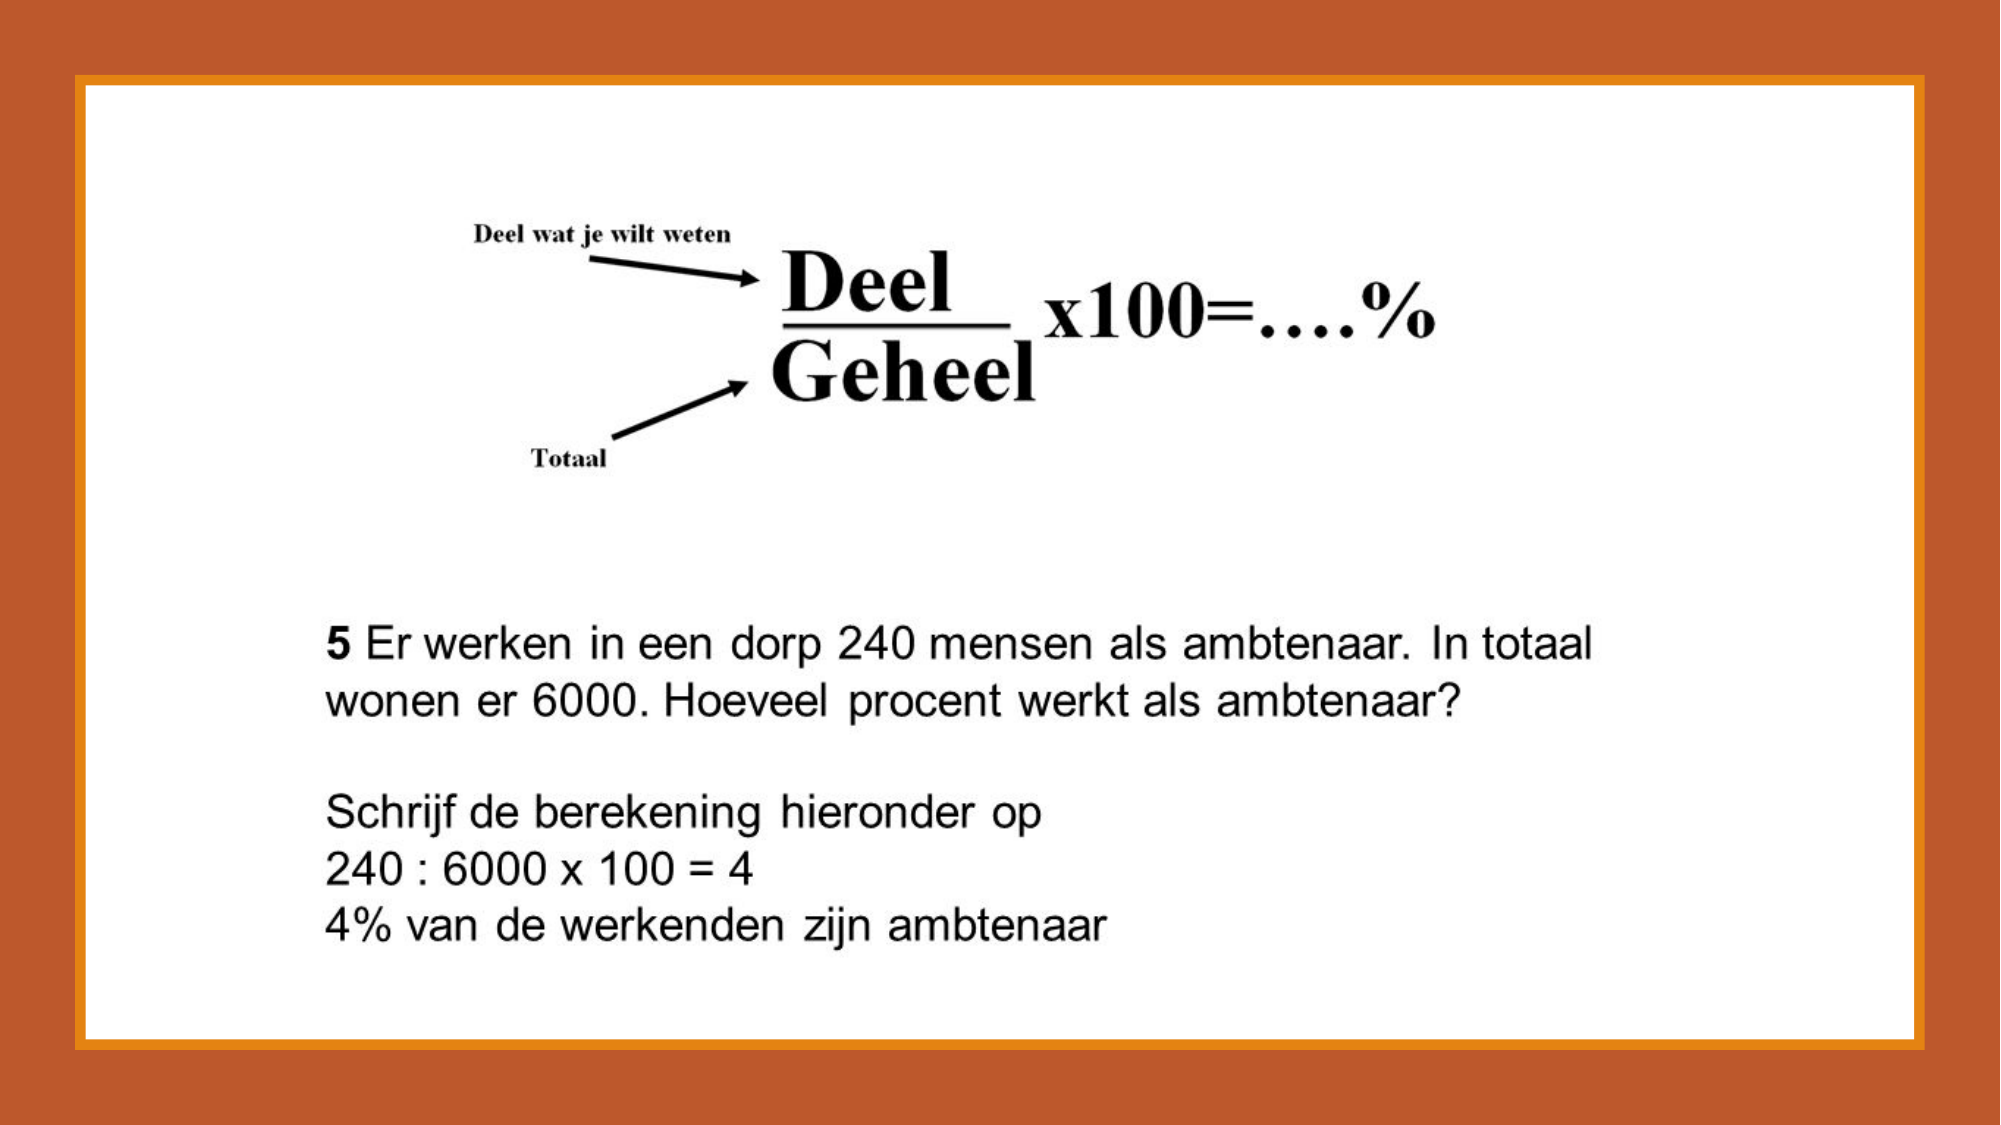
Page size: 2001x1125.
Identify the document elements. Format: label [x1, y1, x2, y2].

text_box [74, 74, 1926, 1051]
text_box [84, 84, 1916, 1041]
text_box [0, 0, 2000, 1125]
picture [298, 148, 1707, 976]
